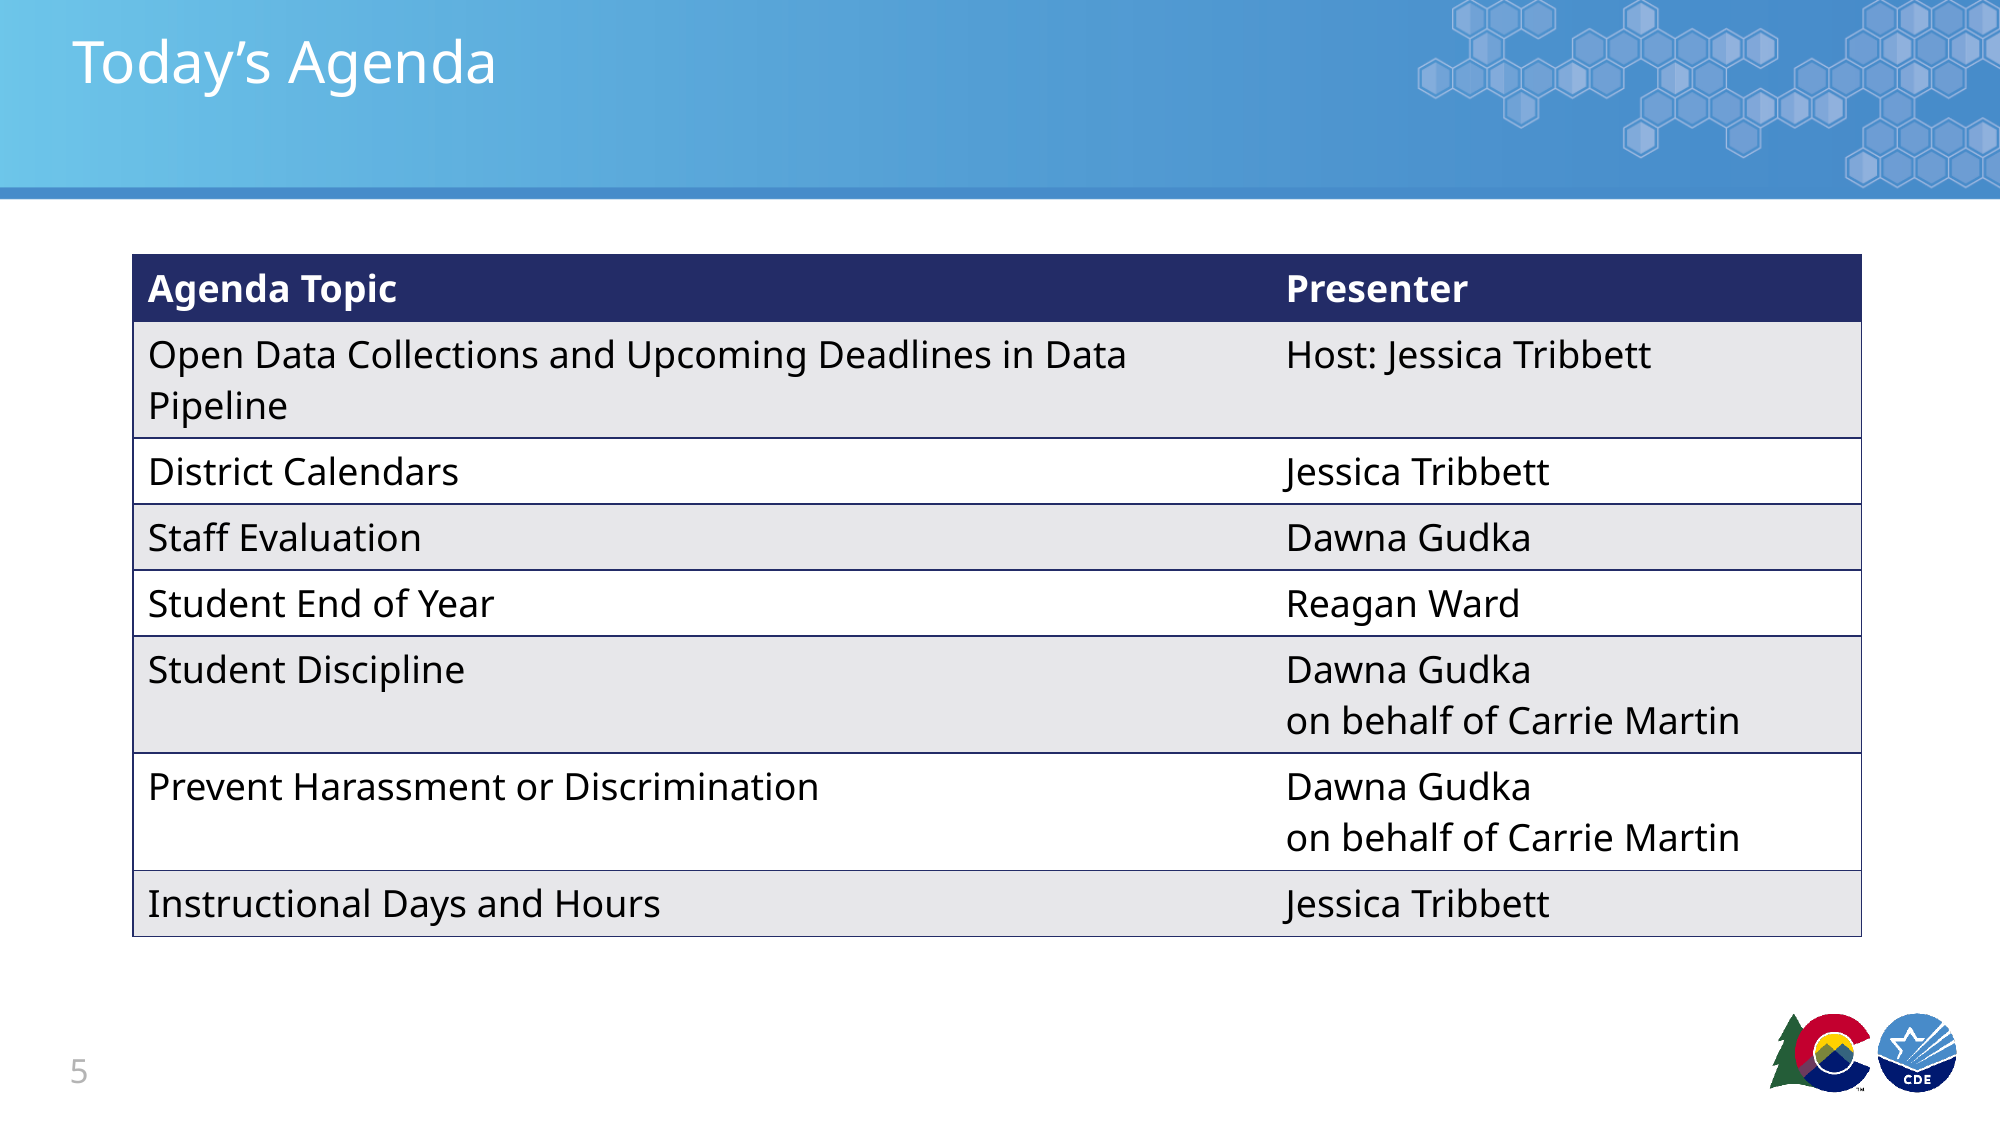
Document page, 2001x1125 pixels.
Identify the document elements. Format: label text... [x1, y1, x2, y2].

table_cell Dawna Gudka on behalf of Carrie Martin [1271, 637, 1861, 752]
slide_number 5 [54, 1042, 191, 1103]
table_cell Prevent Harassment or Discrimination [134, 754, 1271, 870]
table_cell Student Discipline [134, 637, 1271, 752]
table_header Presenter [1271, 256, 1861, 320]
table_cell Instructional Days and Hours [134, 871, 1271, 936]
table_cell Jessica Tribbett [1271, 439, 1861, 503]
table_cell Jessica Tribbett [1271, 871, 1861, 936]
table_cell District Calendars [134, 439, 1271, 503]
table_cell Host: Jessica Tribbett [1271, 322, 1861, 437]
title Today’s Agenda [72, 33, 1396, 182]
table_cell Student End of Year [134, 571, 1271, 635]
picture [1768, 1012, 1957, 1093]
table_header Agenda Topic [134, 256, 1271, 320]
table_cell Staff Evaluation [134, 505, 1271, 569]
table_cell Dawna Gudka on behalf of Carrie Martin [1271, 754, 1861, 870]
picture [0, 0, 2000, 200]
table_cell Reagan Ward [1271, 571, 1861, 635]
table_cell Dawna Gudka [1271, 505, 1861, 569]
table_cell Open Data Collections and Upcoming Deadlines in Data Pipeline [134, 322, 1271, 437]
